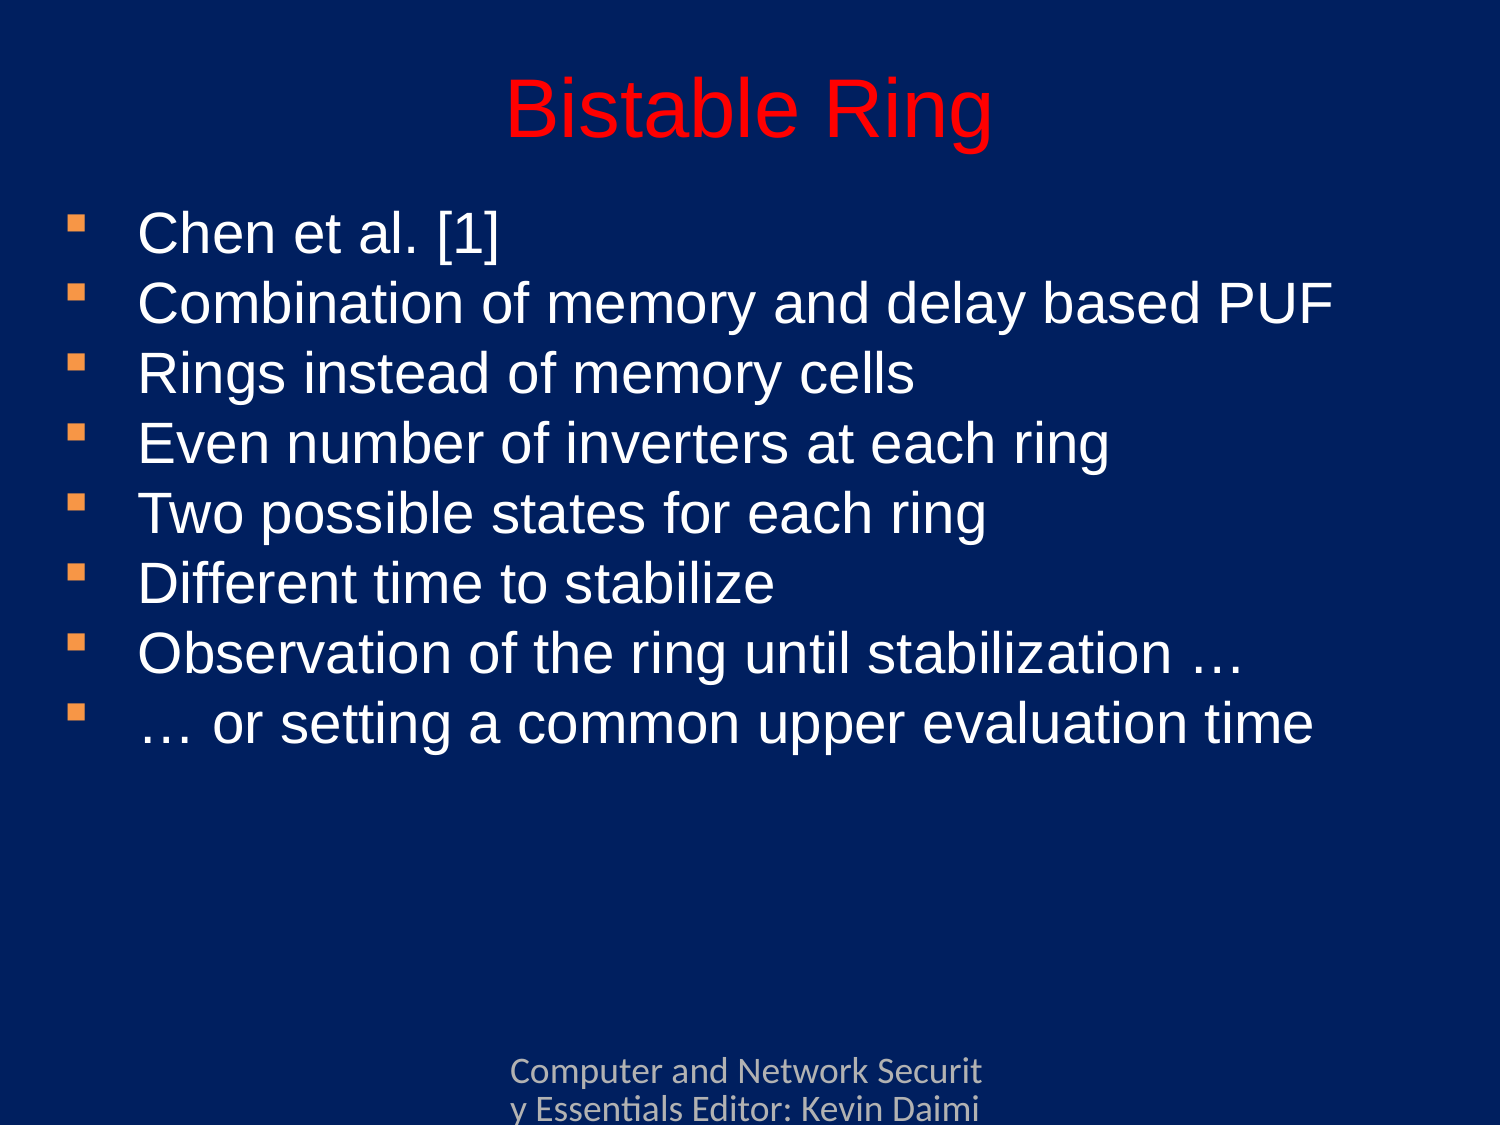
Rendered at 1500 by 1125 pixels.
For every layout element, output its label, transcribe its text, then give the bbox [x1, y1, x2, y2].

title Bistable Ring [44, 53, 1456, 155]
list Chen et al. [1] Combination of memory and delay based PUF Rings instead of memory cells Even number of inverters at each ring Two possible states for each ring Different time to stabilize Observation of the ring until stabilization … … or setting a common upper evaluation time [62, 195, 1437, 832]
footer Computer and Network Security Essentials Editor: Kevin Daimi Associate Editors: Guillermo Francia, Levent Ertaul, Luis H. Encinas, Eman El-Sheikh Published by Springer [510, 1046, 990, 1103]
